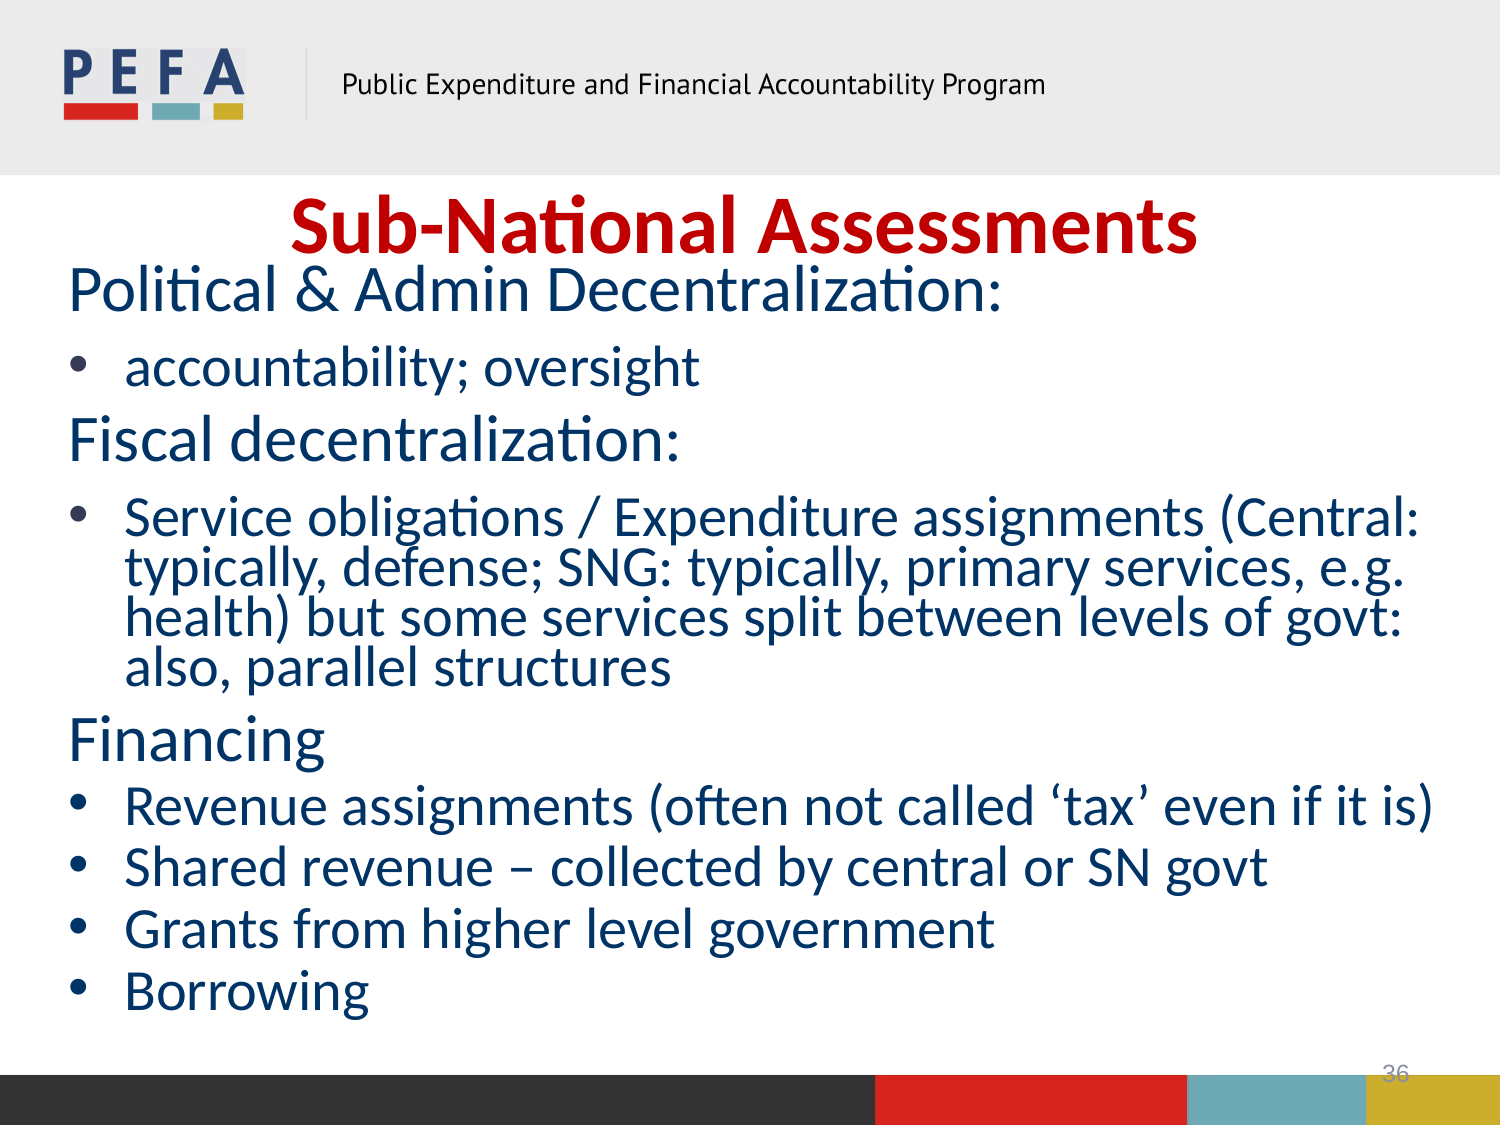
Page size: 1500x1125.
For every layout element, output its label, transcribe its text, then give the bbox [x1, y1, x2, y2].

list Political & Admin Decentralization: accountability; oversight Fiscal decentralization: Service obligations / Expenditure assignments (Central: typically, defense; SNG: typically, primary services, e.g. health) but some services split between levels of govt: also, parallel structures Financing Revenue assignments (often not called ‘tax’ even if it is) Shared revenue – collected by central or SN govt Grants from higher level government Borrowing [52, 266, 1500, 1083]
slide_number 36 [1074, 1042, 1425, 1103]
title Sub-National Assessments [64, 160, 1426, 266]
picture [0, 0, 1500, 1125]
